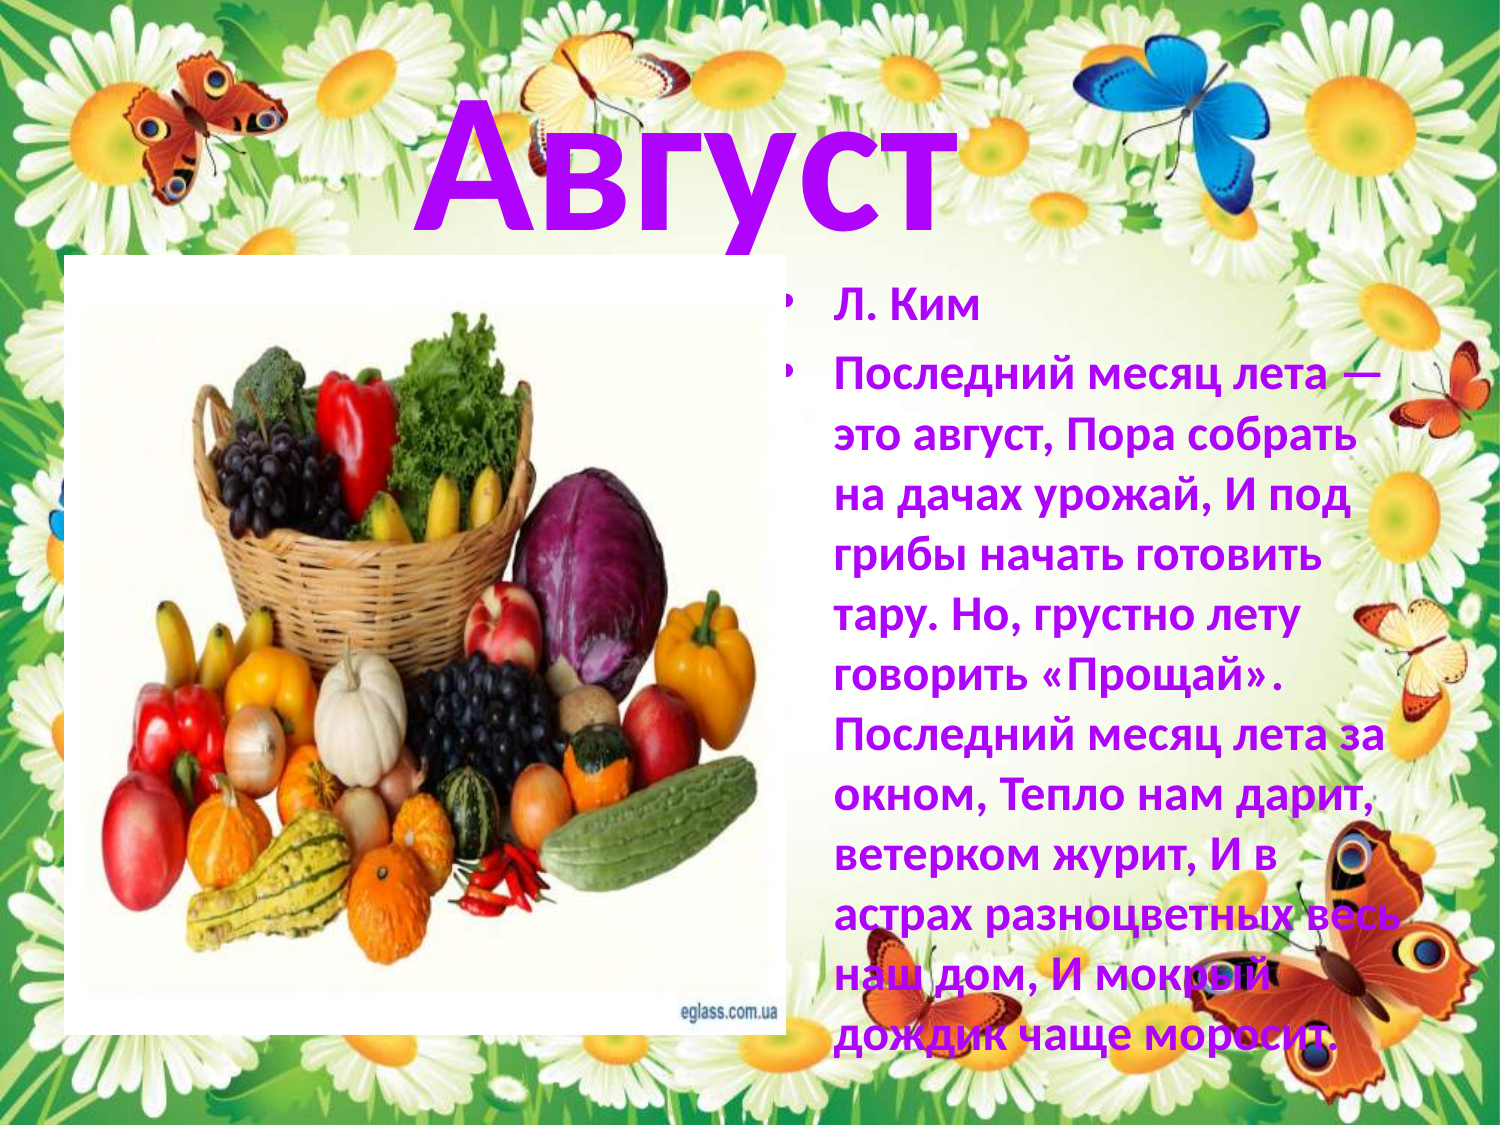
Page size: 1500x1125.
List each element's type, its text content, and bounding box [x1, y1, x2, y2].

list Л. Ким Последний месяц лета — это август, Пора собрать на дачах урожай, И под грибы начать готовить тару. Но, грустно лету говорить «Прощай». Последний месяц лета за окном, Тепло нам дарит, ветерком журит, И в астрах разноцветных весь наш дом, И мокрый дождик чаще моросит. [791, 262, 1425, 1005]
text_box Август [398, 23, 1219, 262]
picture [0, 0, 1500, 1125]
